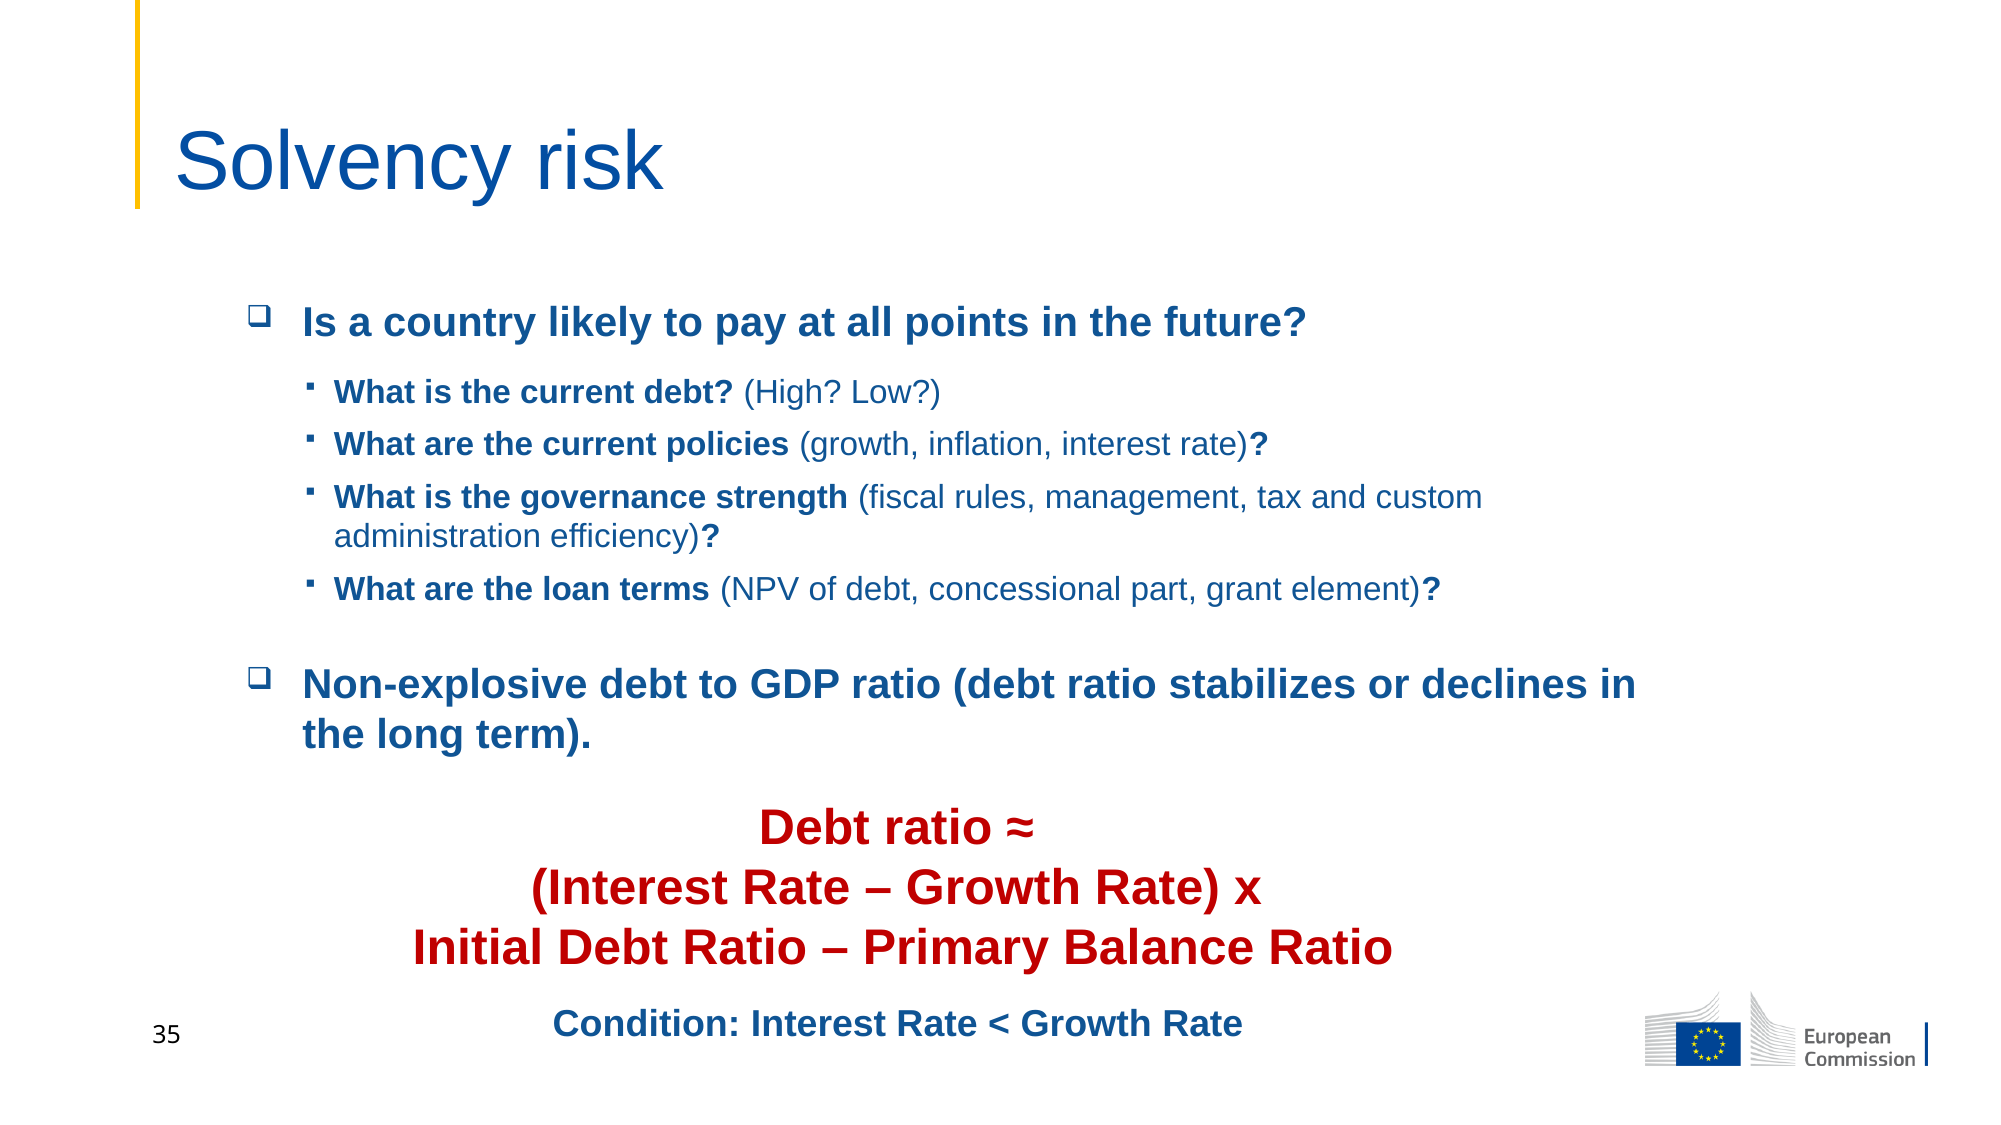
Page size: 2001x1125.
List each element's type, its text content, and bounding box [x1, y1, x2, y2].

title Solvency risk [159, 79, 1885, 208]
text_box Non-explosive debt to GDP ratio (debt ratio stabilizes or declines in the long term). [230, 649, 1658, 785]
text_box Is a country likely to pay at all points in the future? What is the current debt? (High? Low?) What are the current policies (growth, inflation, interest rate)? What is the governance strength (fiscal rules, management, tax and custom administration efficiency)? What are the loan terms (NPV of debt, concessional part, grant element)? [230, 287, 1658, 638]
text_box Debt ratio ≈ (Interest Rate – Growth Rate) x Initial Debt Ratio – Primary Balance Ratio Condition: Interest Rate < Growth Rate [190, 786, 1617, 1066]
slide_number 35 [137, 1005, 190, 1066]
picture [1645, 991, 1928, 1066]
